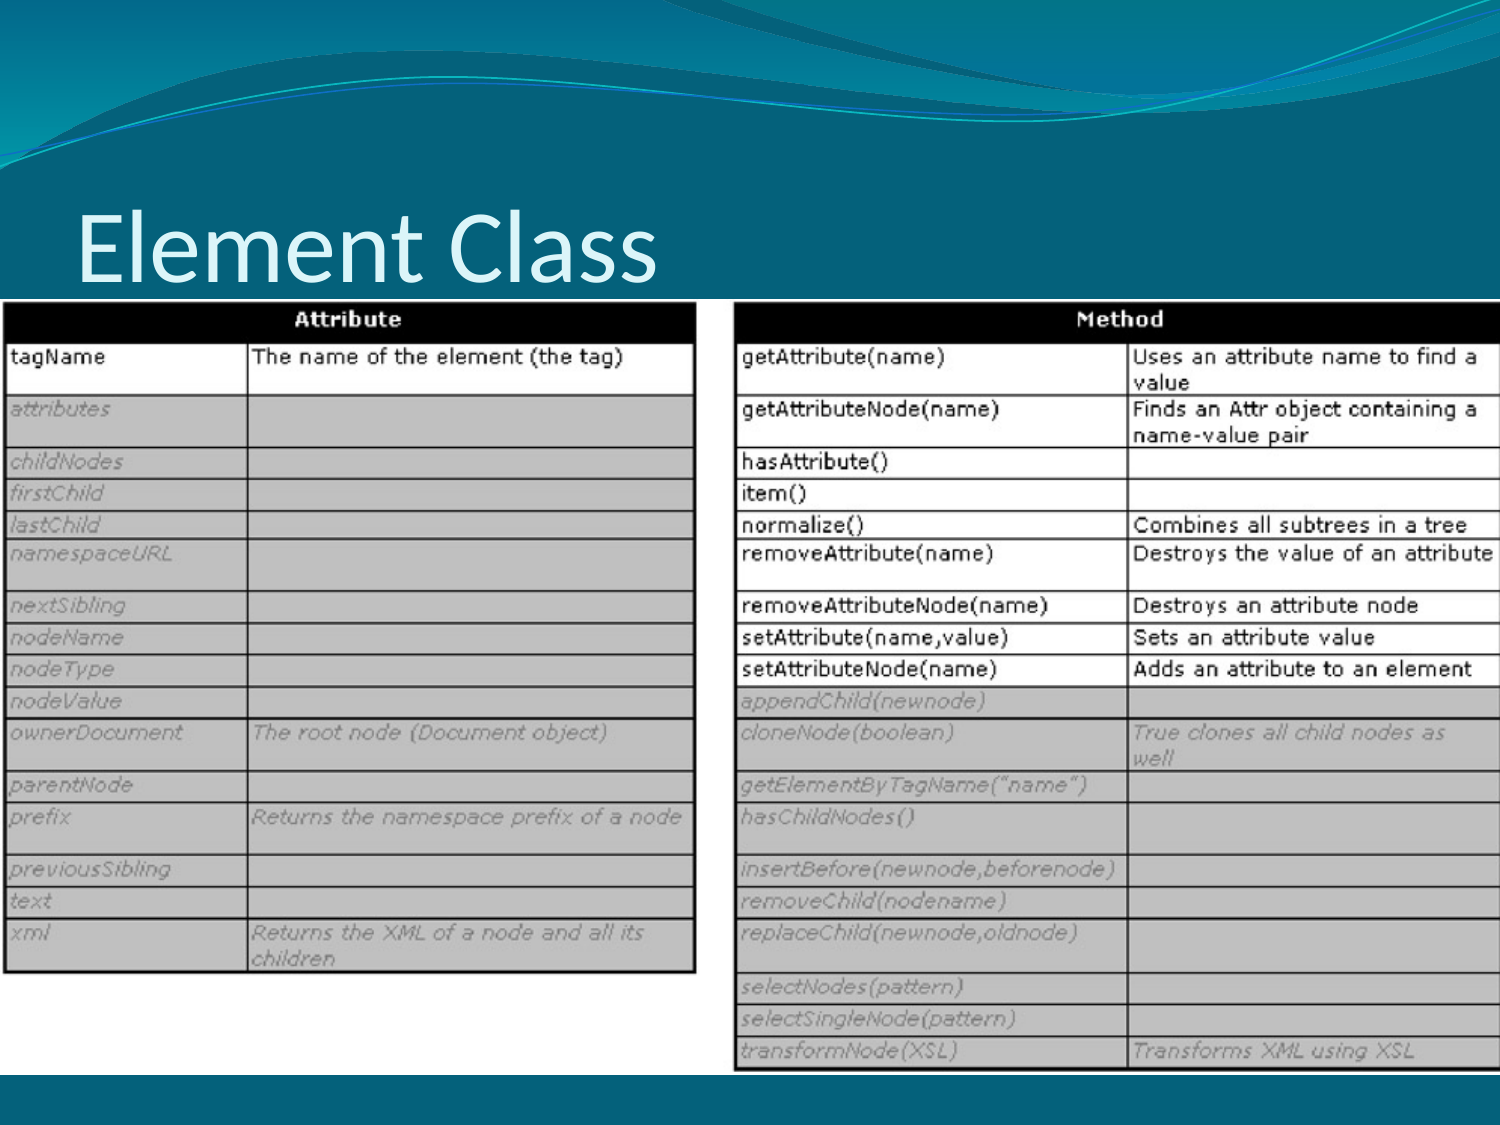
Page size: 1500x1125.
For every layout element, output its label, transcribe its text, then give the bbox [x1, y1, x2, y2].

title Element Class [74, 115, 1426, 299]
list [0, 299, 1500, 1076]
